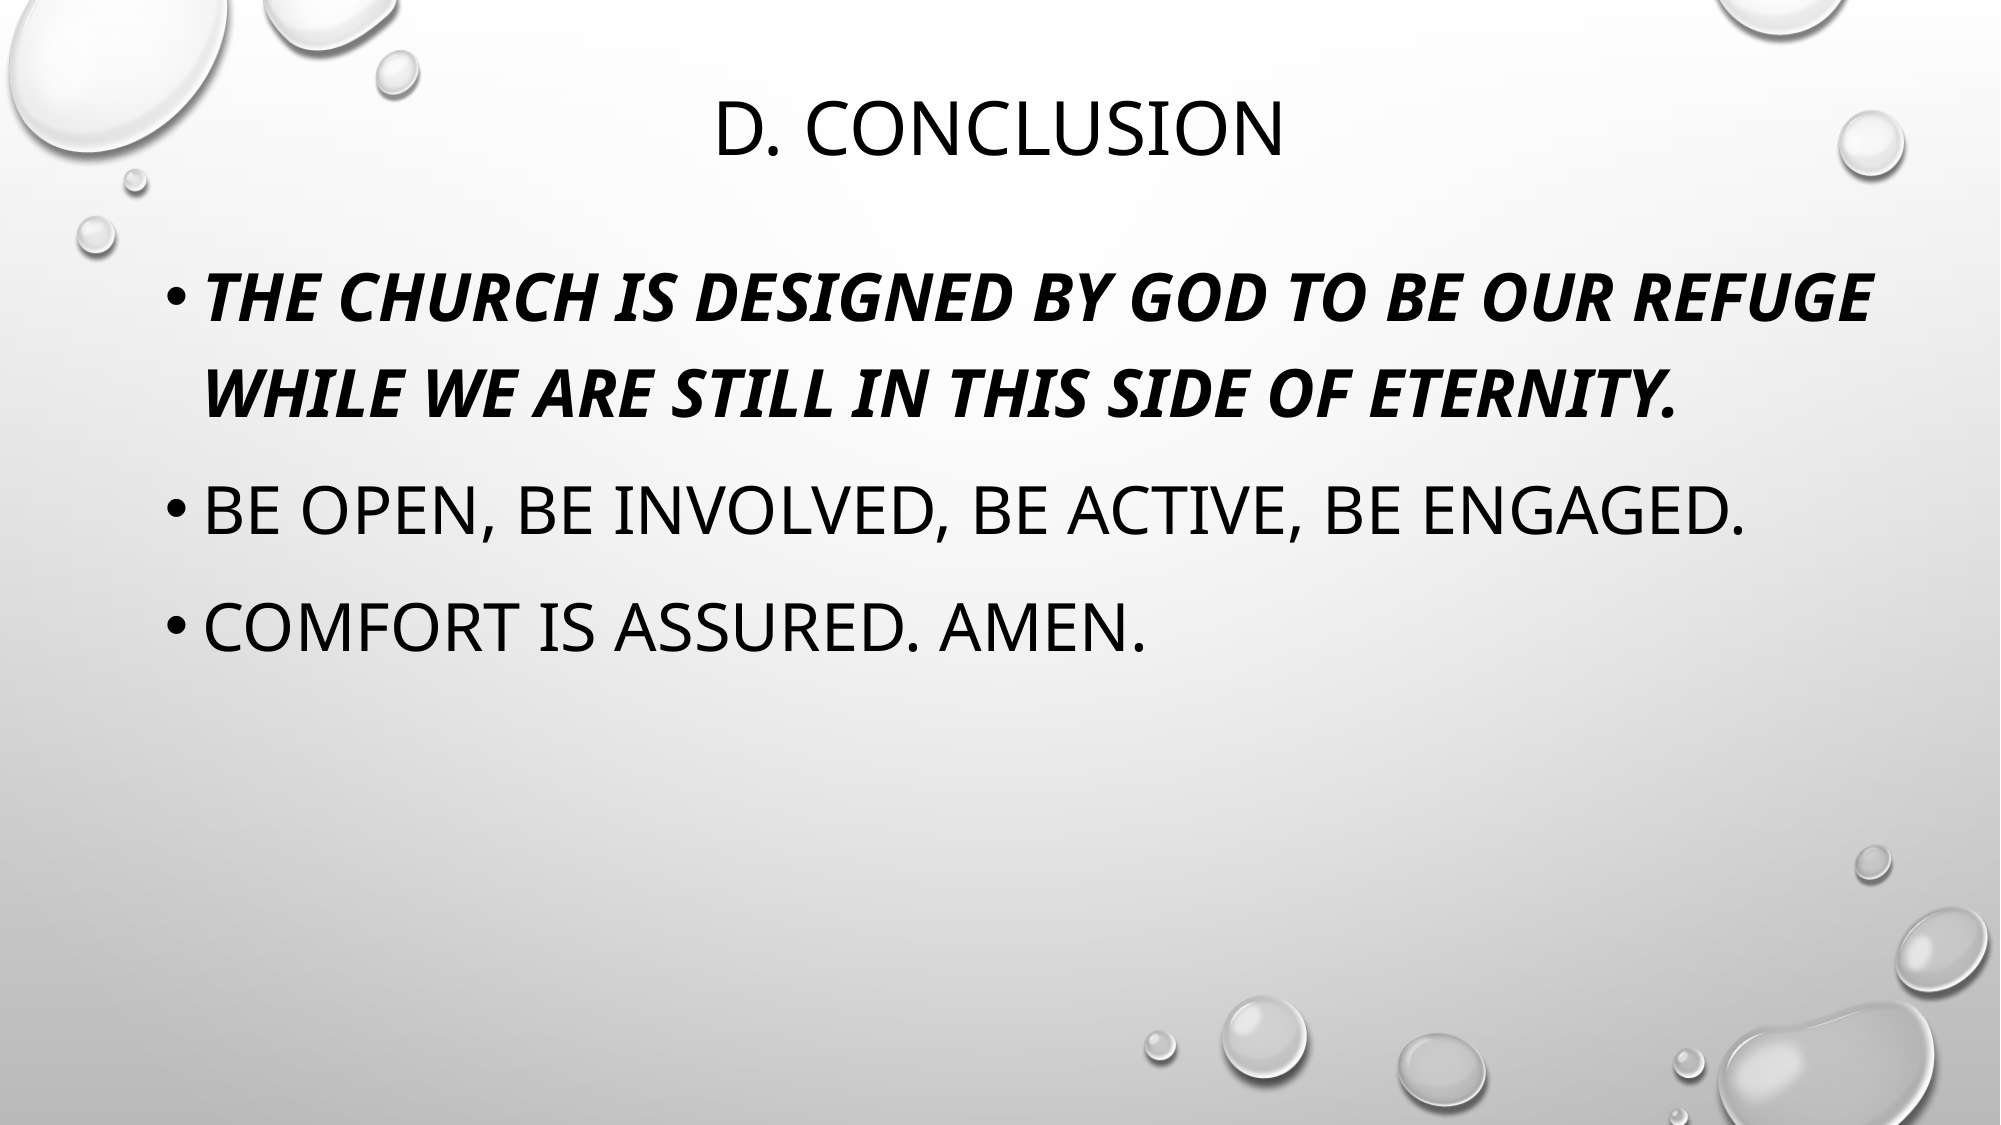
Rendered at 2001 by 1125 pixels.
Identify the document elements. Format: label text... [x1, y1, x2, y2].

list The Church is designed by God to be our refuge while we are still in this side of eternity. Be open, be involved, be active, be engaged. Comfort is assured. Amen. [149, 231, 1962, 794]
picture [0, 0, 2000, 1125]
title d. conclusion [149, 0, 1850, 231]
